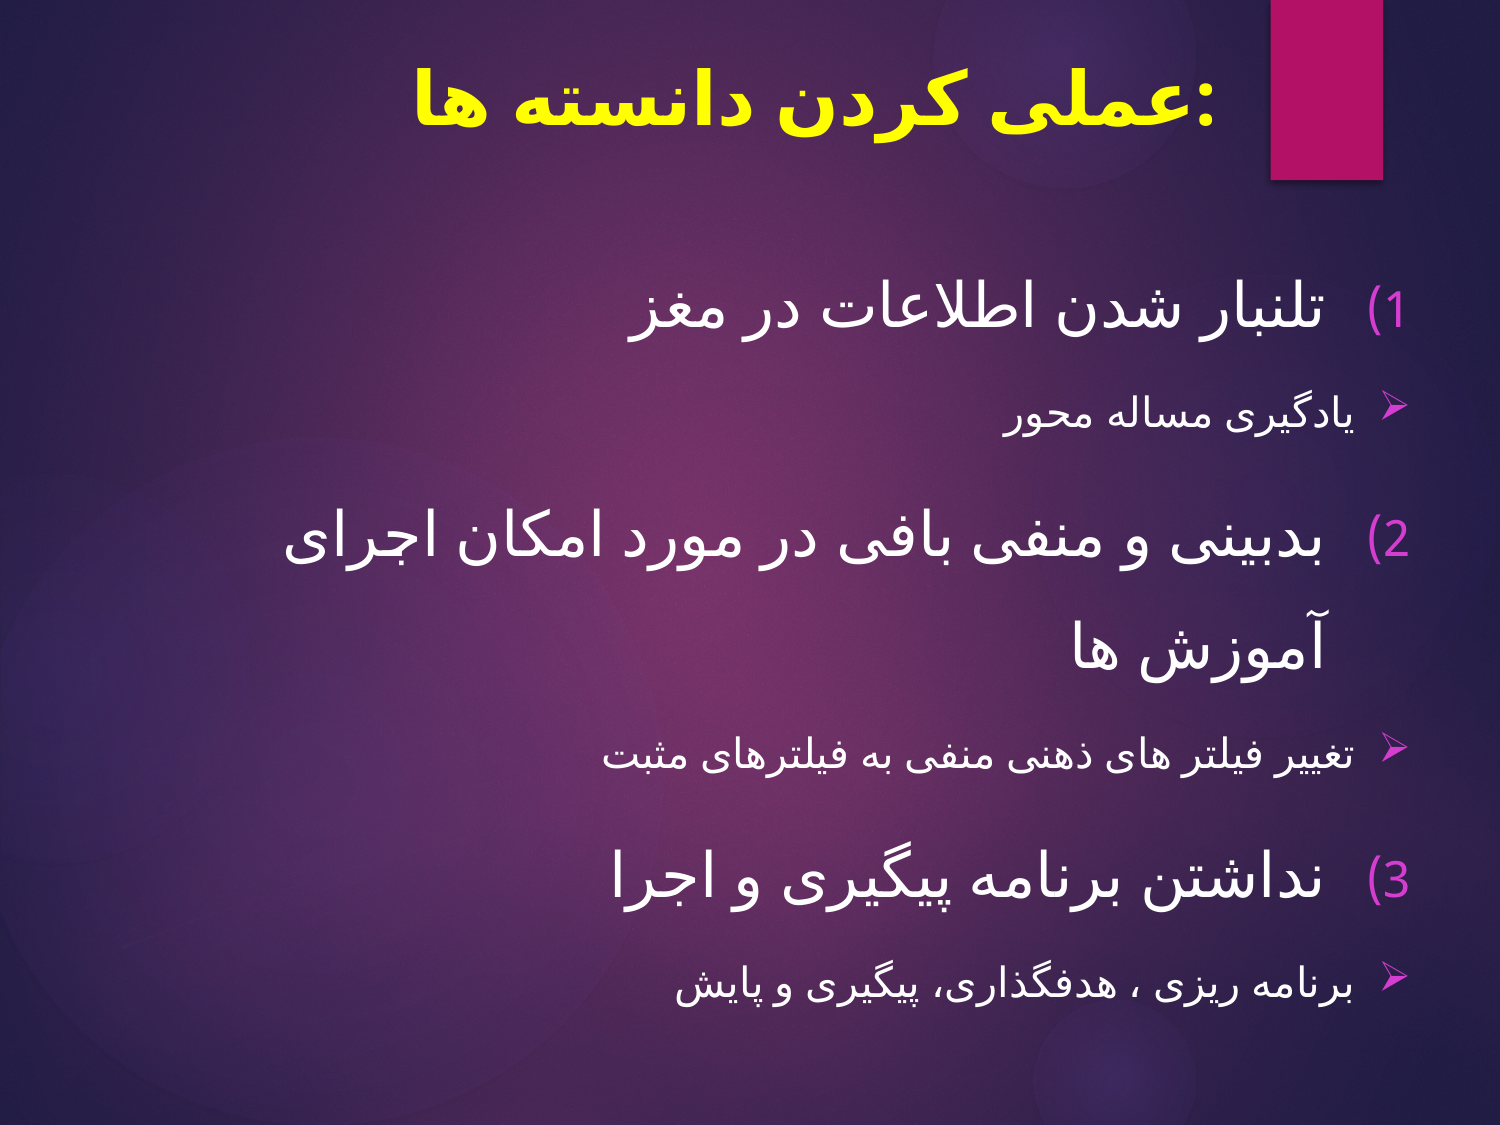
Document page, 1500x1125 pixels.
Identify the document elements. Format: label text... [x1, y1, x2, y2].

title عملی کردن دانسته ها: [75, 42, 1233, 273]
list تلنبار شدن اطلاعات در مغز یادگیری مساله محور بدبینی و منفی بافی در مورد امکان اجرای آموزش ها تغییر فیلتر های ذهنی منفی به فیلترهای مثبت نداشتن برنامه پیگیری و اجرا برنامه ریزی ، هدفگذاری، پیگیری و پایش [76, 219, 1427, 1028]
